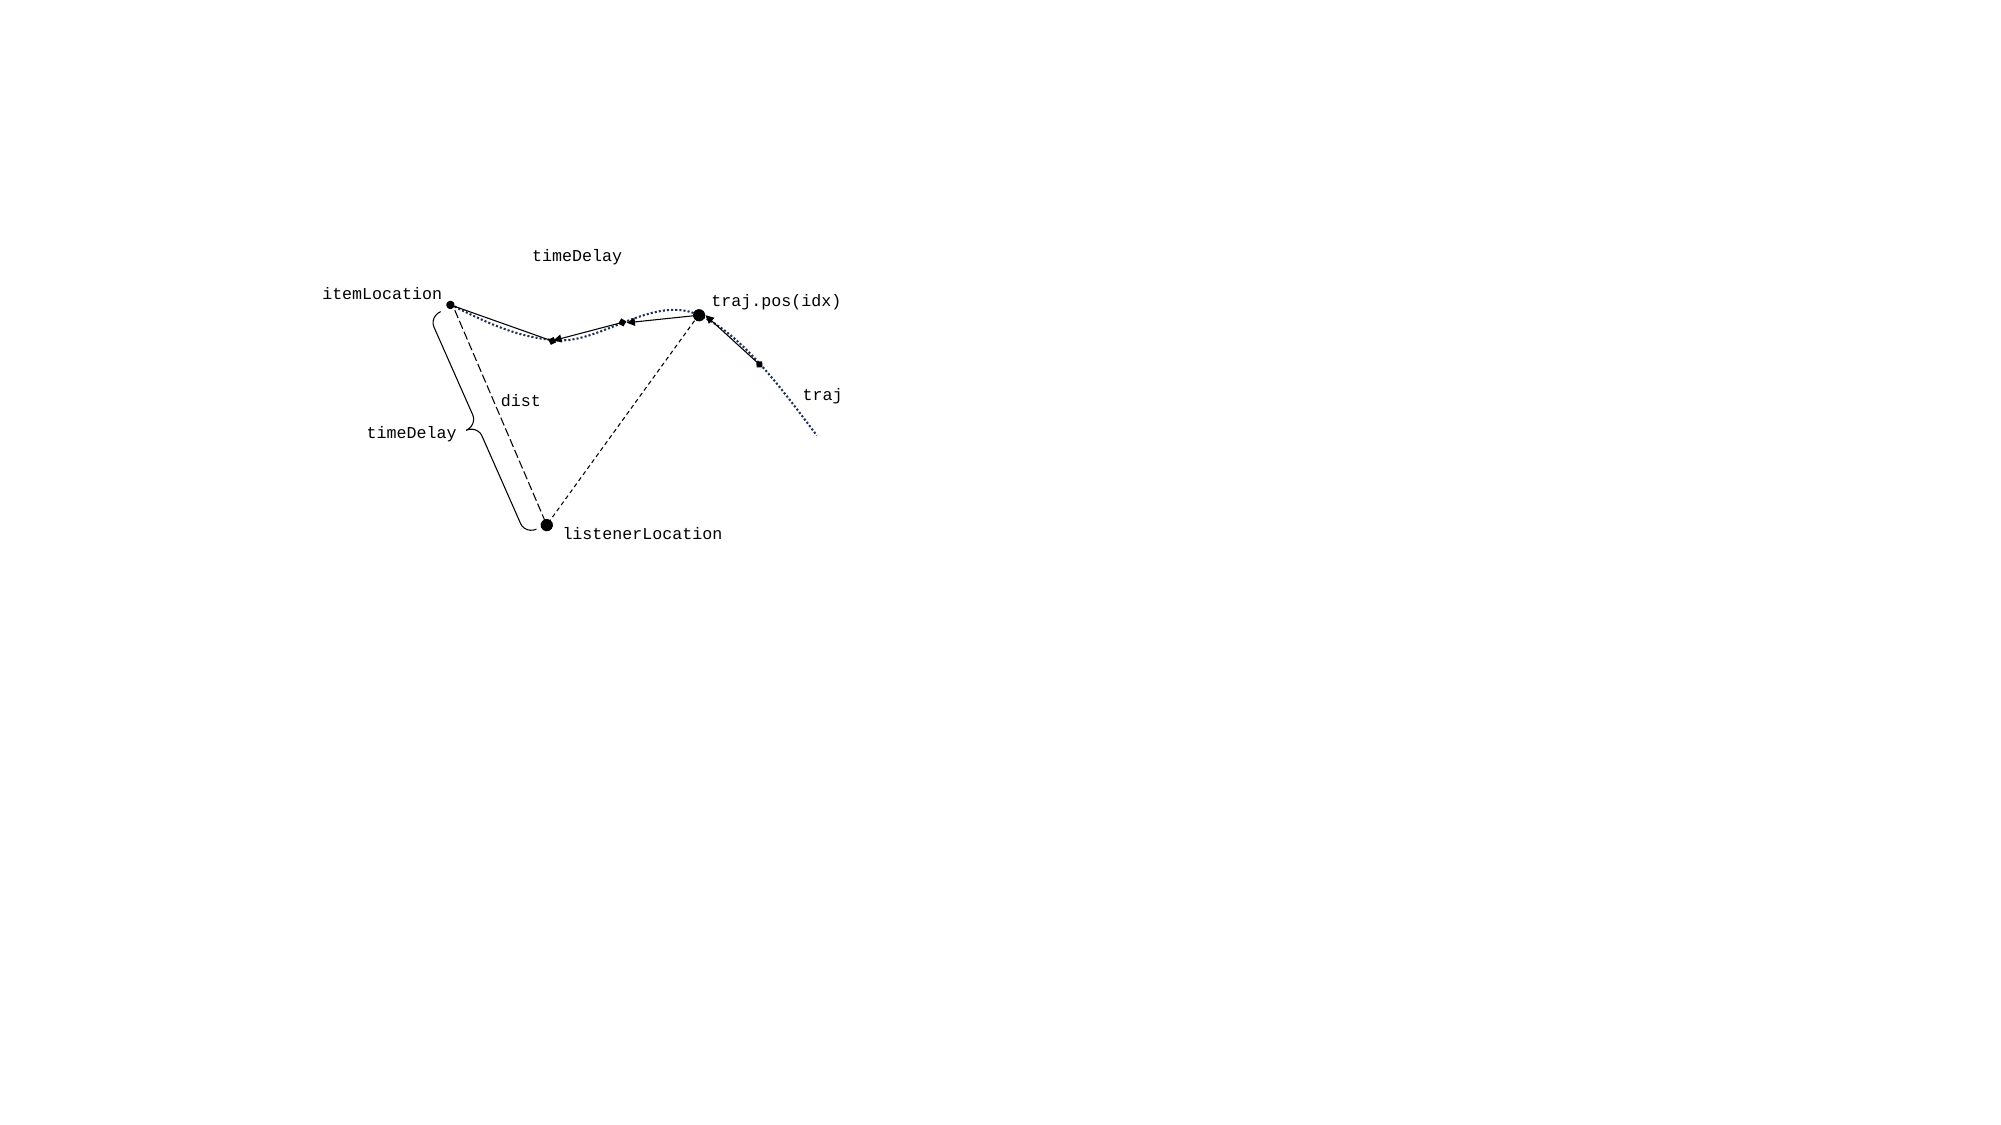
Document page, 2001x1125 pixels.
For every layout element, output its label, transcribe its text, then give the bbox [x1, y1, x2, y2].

text_box timeDelay [517, 237, 643, 278]
text_box [699, 326, 818, 437]
text_box traj [787, 376, 862, 415]
text_box [521, 526, 537, 531]
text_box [626, 315, 700, 323]
text_box traj.pos(idx) [696, 282, 866, 326]
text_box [546, 314, 699, 525]
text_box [450, 304, 553, 341]
text_box listenerLocation [547, 515, 746, 548]
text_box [553, 322, 623, 341]
text_box [646, 308, 694, 314]
text_box itemLocation [307, 275, 478, 309]
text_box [705, 315, 760, 365]
text_box [432, 311, 454, 374]
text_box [454, 341, 547, 526]
text_box timeDelay [351, 414, 454, 455]
